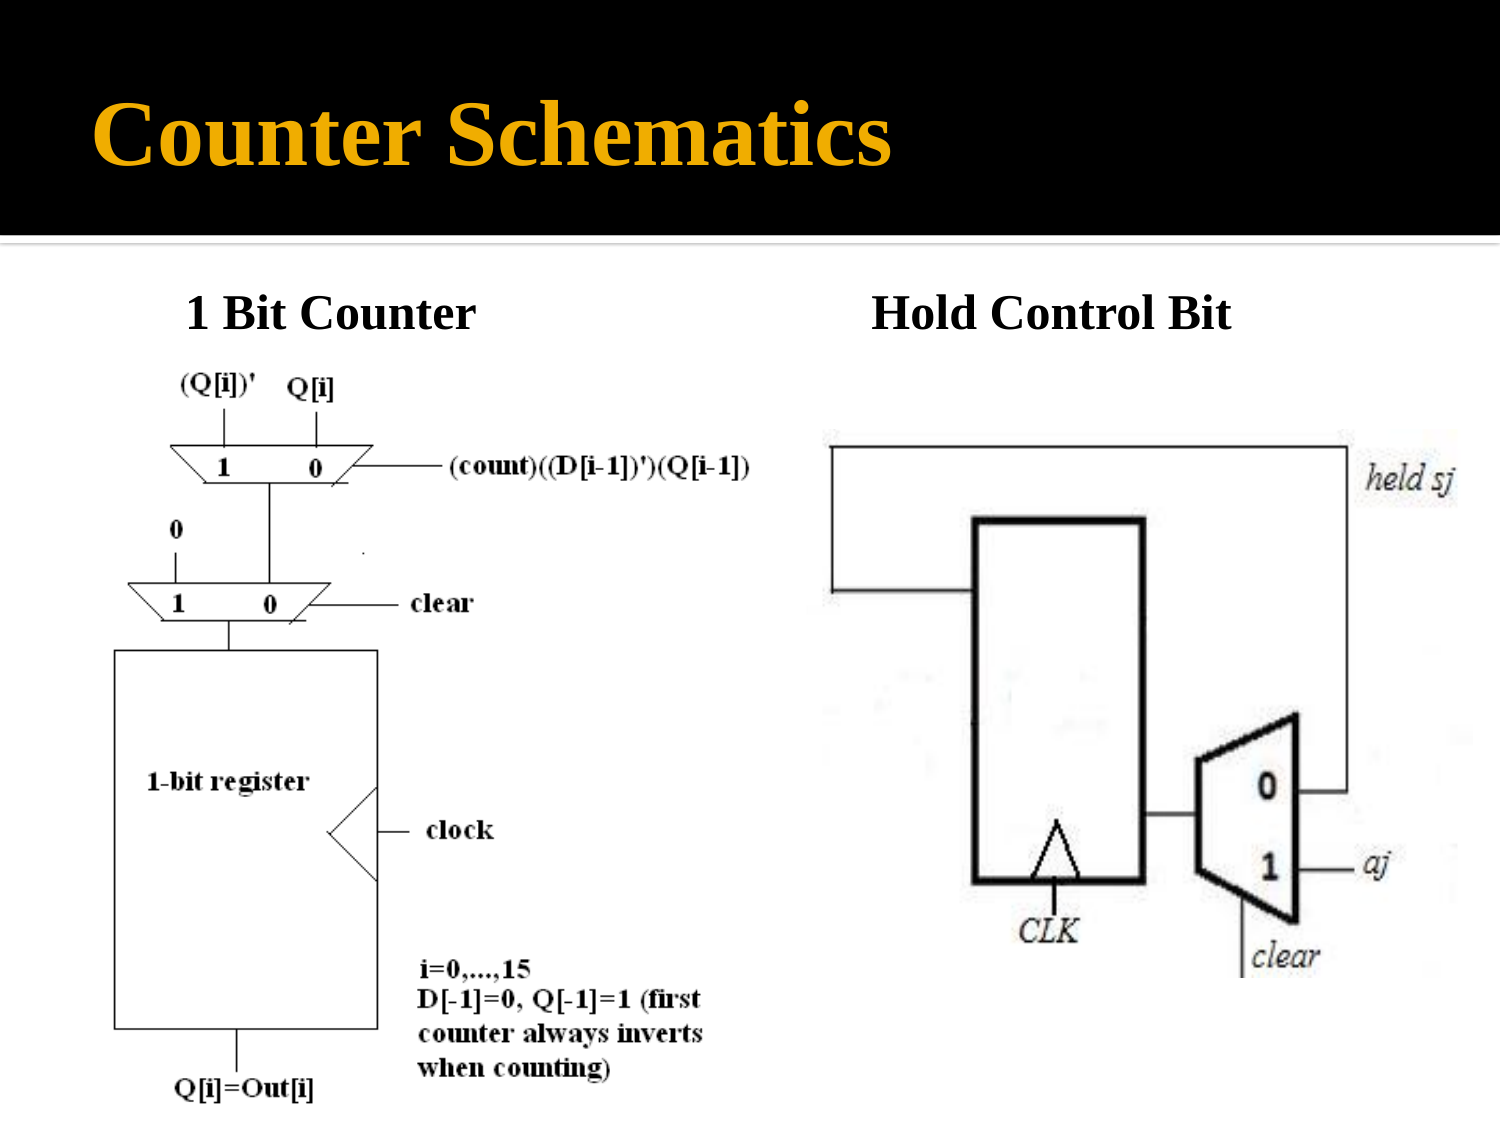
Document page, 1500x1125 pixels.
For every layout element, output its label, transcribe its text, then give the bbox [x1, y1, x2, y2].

picture [74, 348, 757, 1113]
text_box Hold Control Bit [856, 272, 1394, 348]
picture [806, 429, 1473, 978]
title Counter Schematics [75, 24, 1425, 231]
text_box 1 Bit Counter [170, 272, 659, 346]
